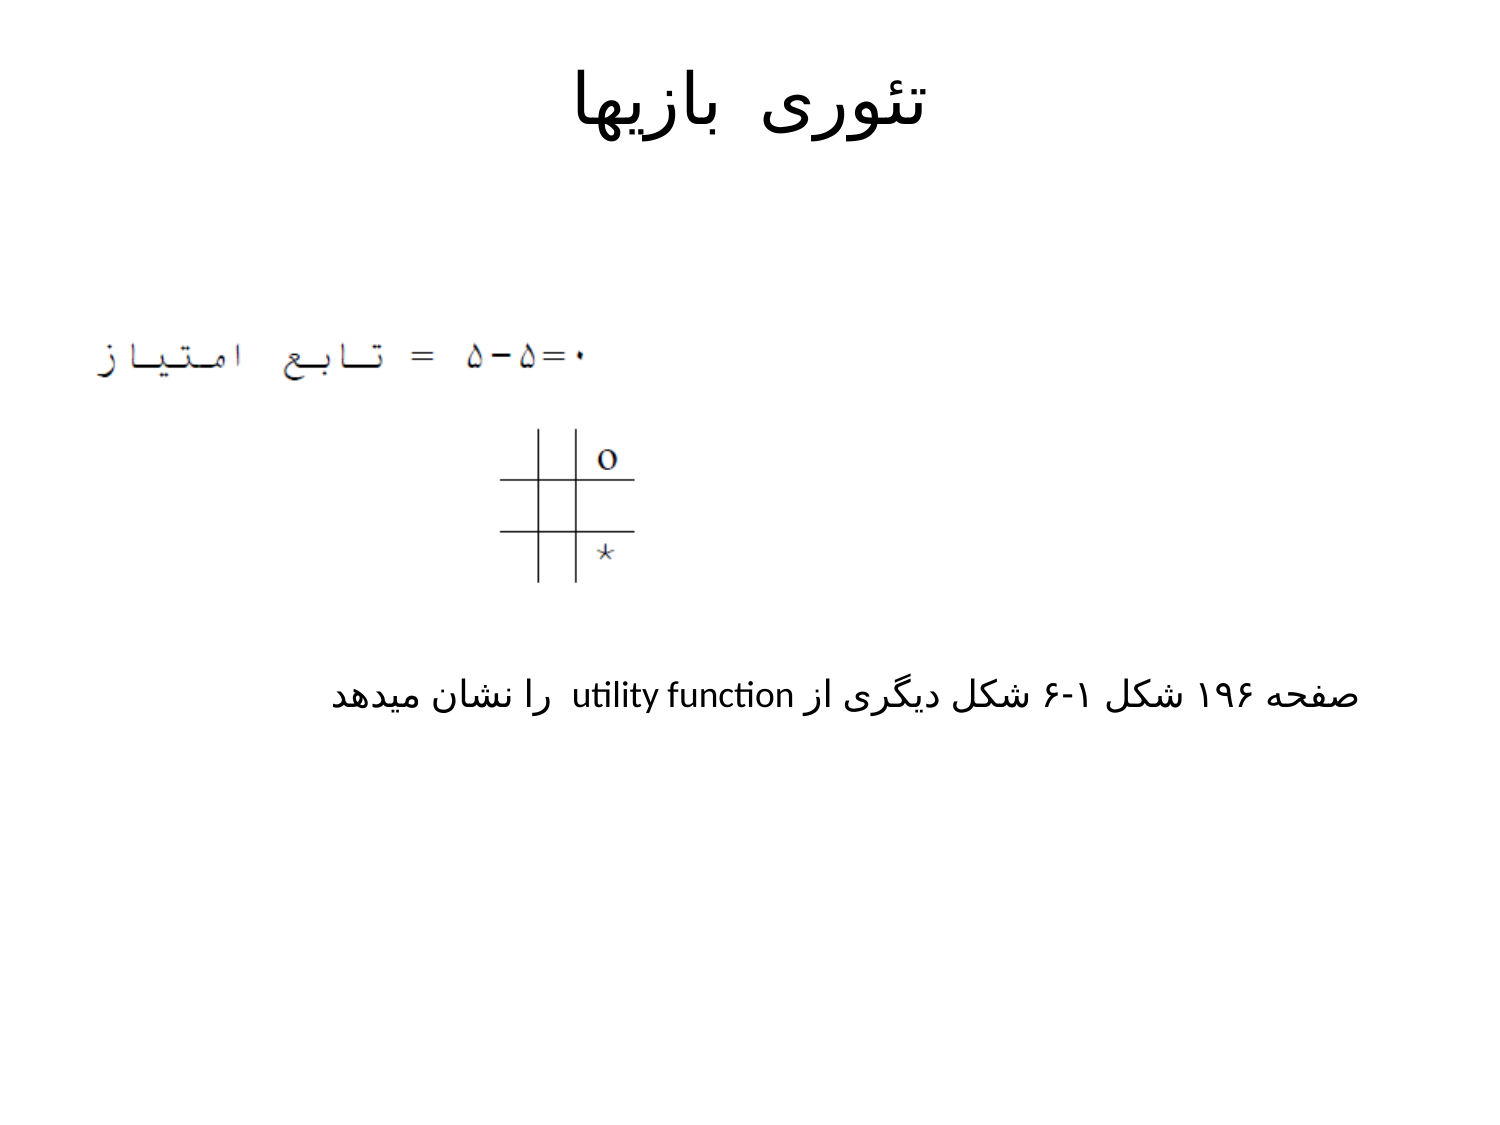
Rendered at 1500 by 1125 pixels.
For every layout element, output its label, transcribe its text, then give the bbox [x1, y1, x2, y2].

title تئوری بازیها [75, 45, 1425, 233]
picture [87, 299, 710, 616]
text_box صفحه ۱۹۶ شکل ۱-۶ شکل دیگری از utility function را نشان میدهد [112, 662, 1375, 768]
